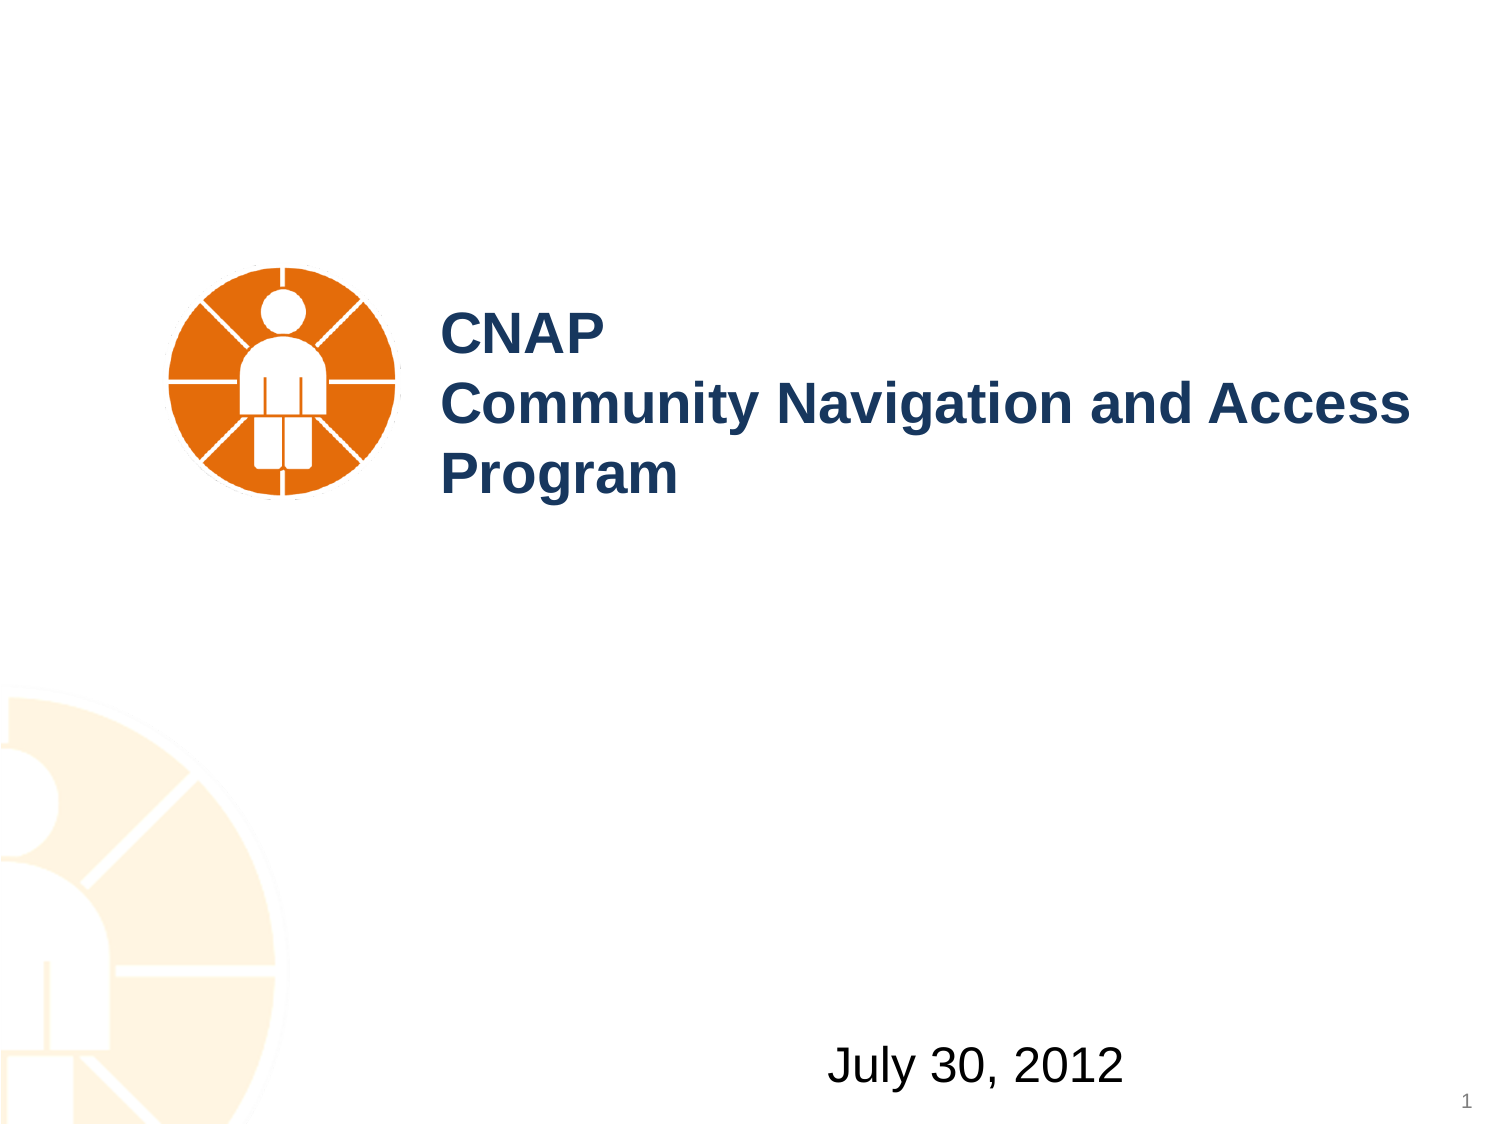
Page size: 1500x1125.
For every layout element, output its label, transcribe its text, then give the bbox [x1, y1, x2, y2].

slide_number 1 [1362, 1074, 1488, 1125]
picture [0, 683, 291, 1125]
title CNAP Community Navigation and Access Program [424, 225, 1463, 576]
text_box July 30, 2012 [812, 1024, 1375, 1100]
picture [162, 262, 402, 501]
